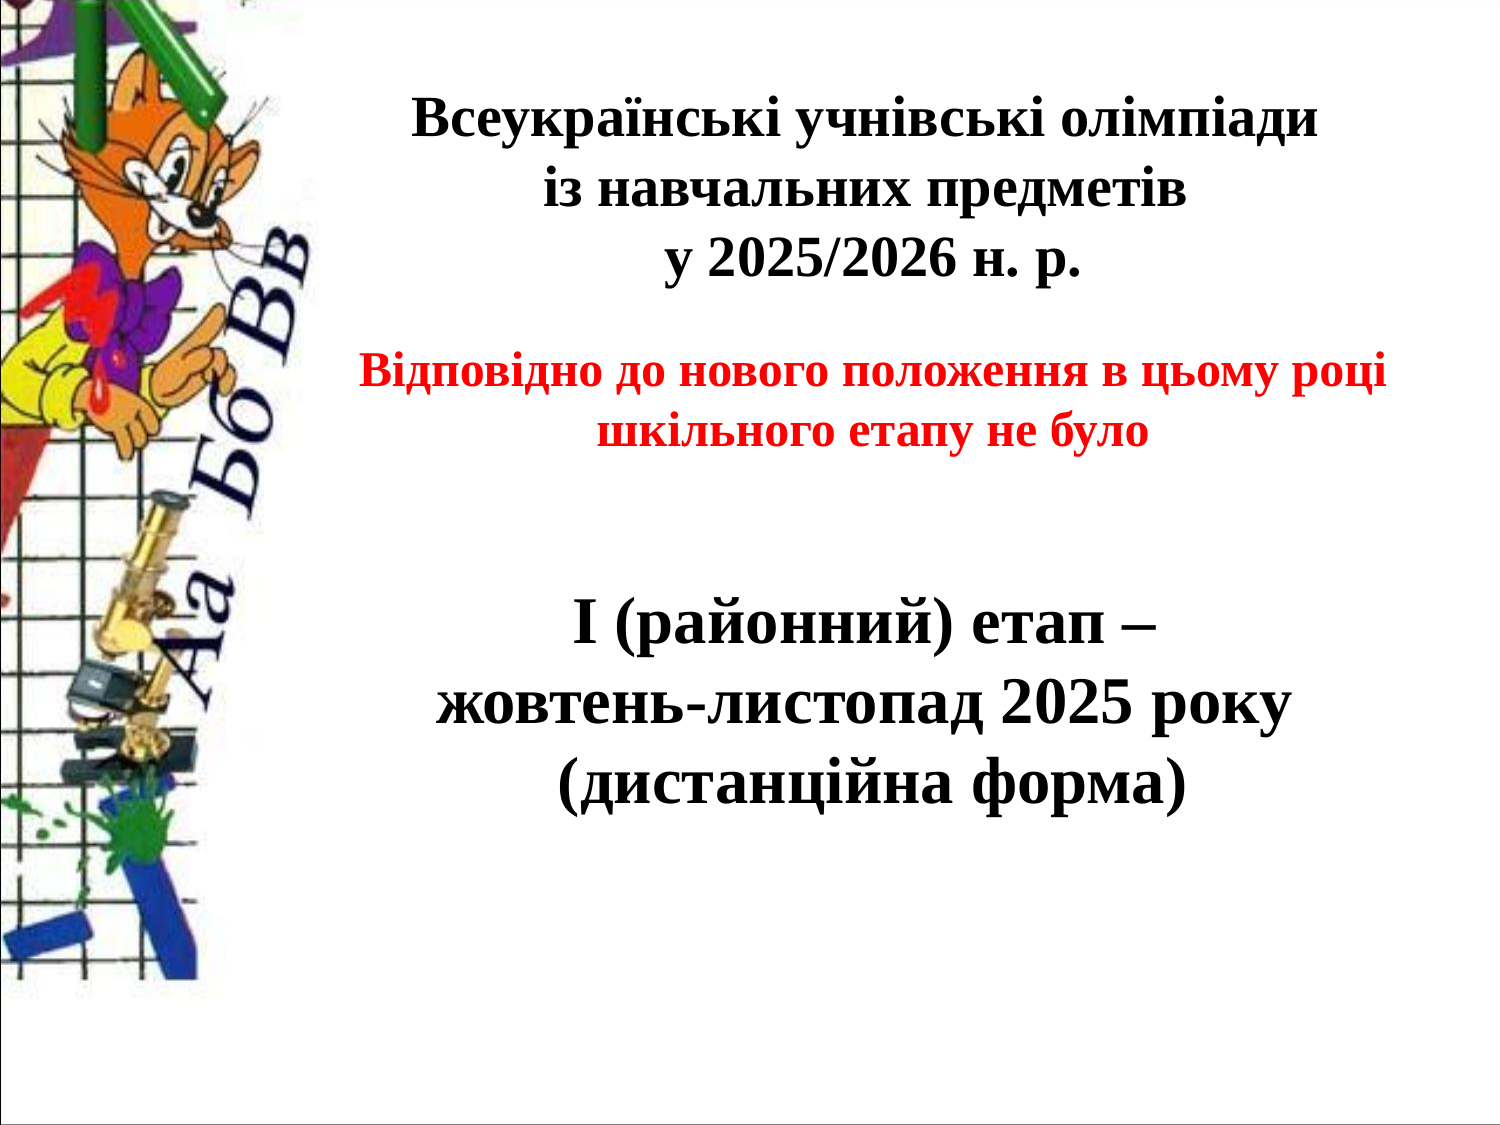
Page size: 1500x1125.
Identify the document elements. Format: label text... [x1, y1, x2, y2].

picture [0, 0, 1500, 1125]
text_box Всеукраїнські учнівські олімпіади із навчальних предметів у 2025/2026 н. р. [304, 70, 1442, 295]
text_box Відповідно до нового положення в цьому році шкільного етапу не було І (районний) етап – жовтень-листопад 2025 року (дистанційна форма) [328, 269, 1418, 825]
